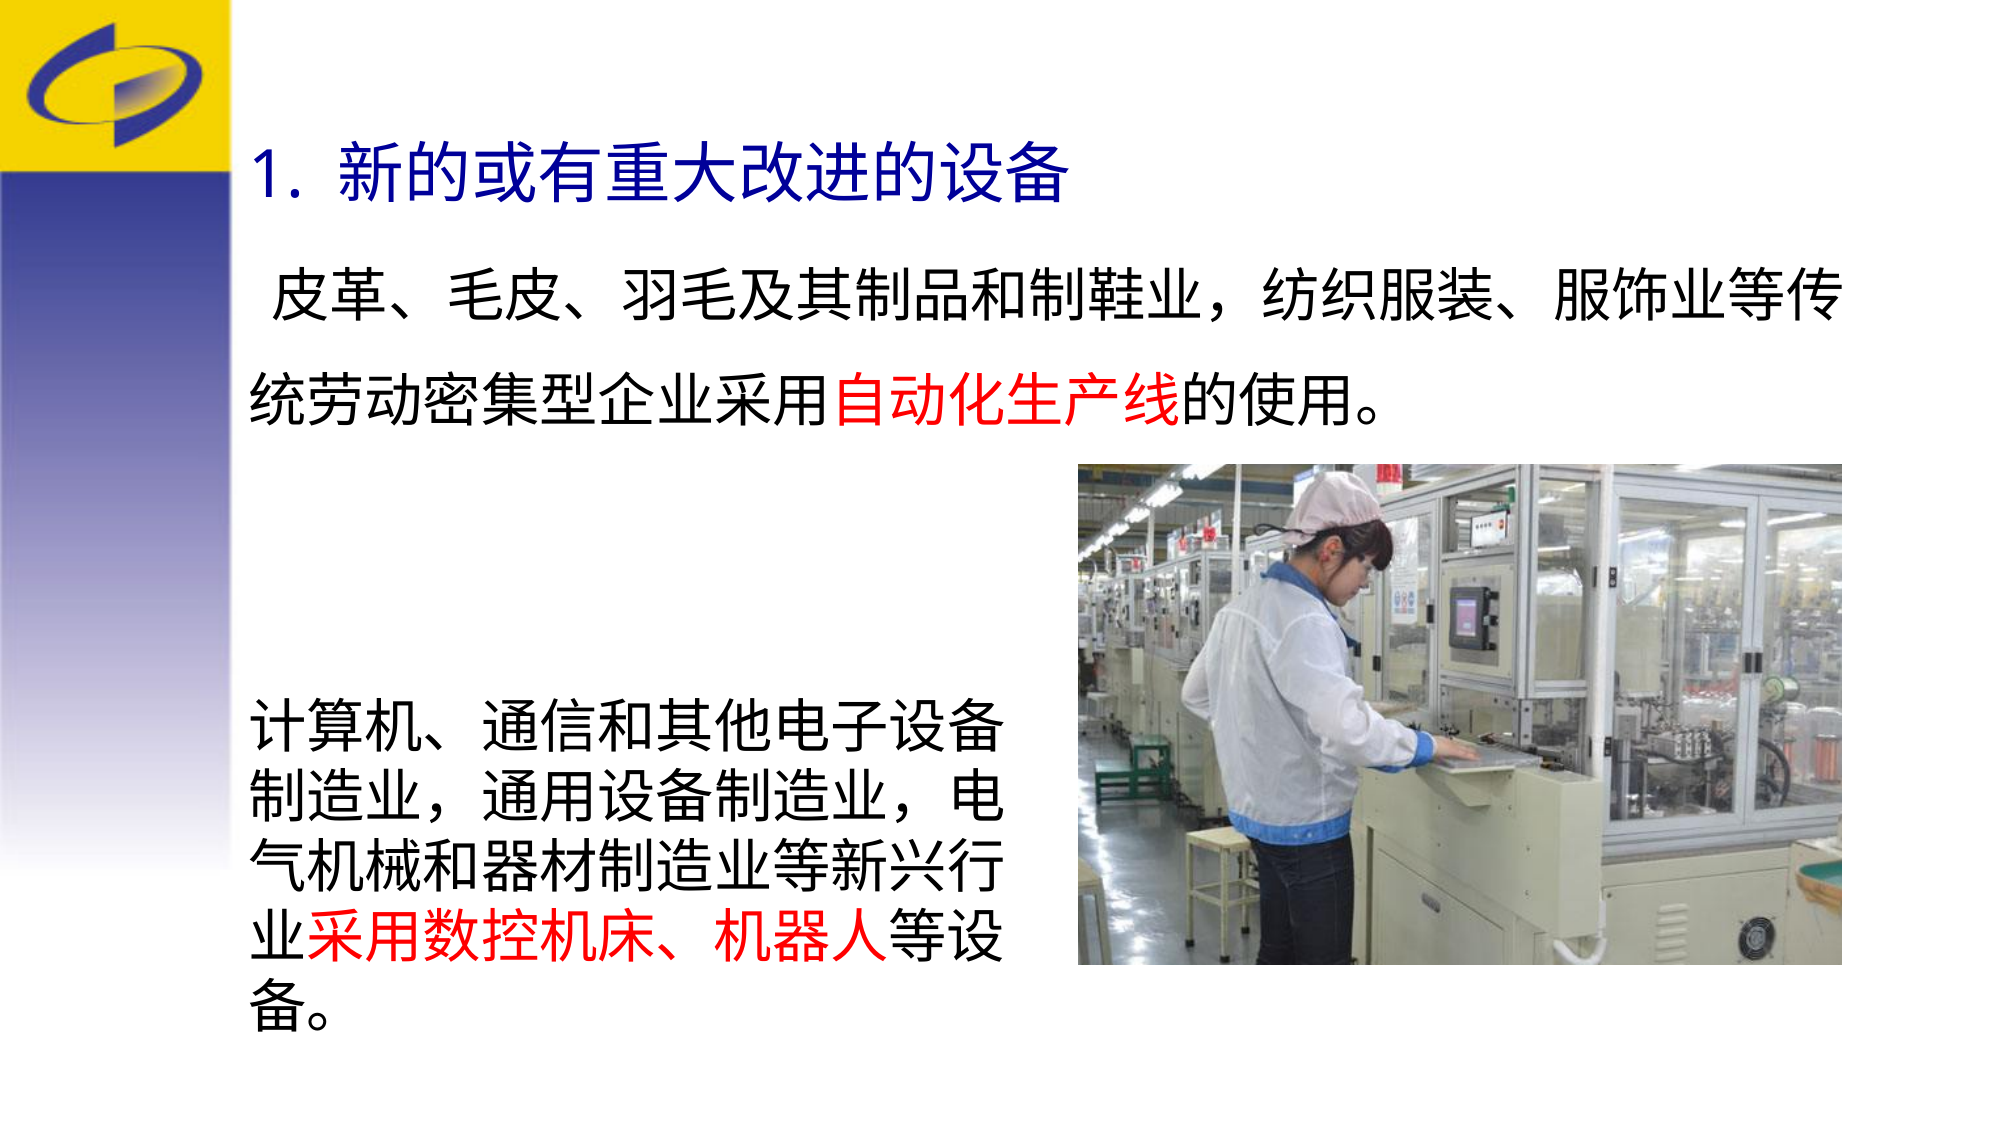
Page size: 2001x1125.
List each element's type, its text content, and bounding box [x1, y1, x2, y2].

list 1. 新的或有重大改进的设备 皮革、毛皮、羽毛及其制品和制鞋业，纺织服装、服饰业等传统劳动密集型企业采用自动化生产线的使用。 [233, 83, 1914, 1102]
picture [0, 0, 2000, 1125]
text_box 计算机、通信和其他电子设备制造业，通用设备制造业，电气机械和器材制造业等新兴行业采用数控机床、机器人等设备。 [233, 682, 1023, 1047]
